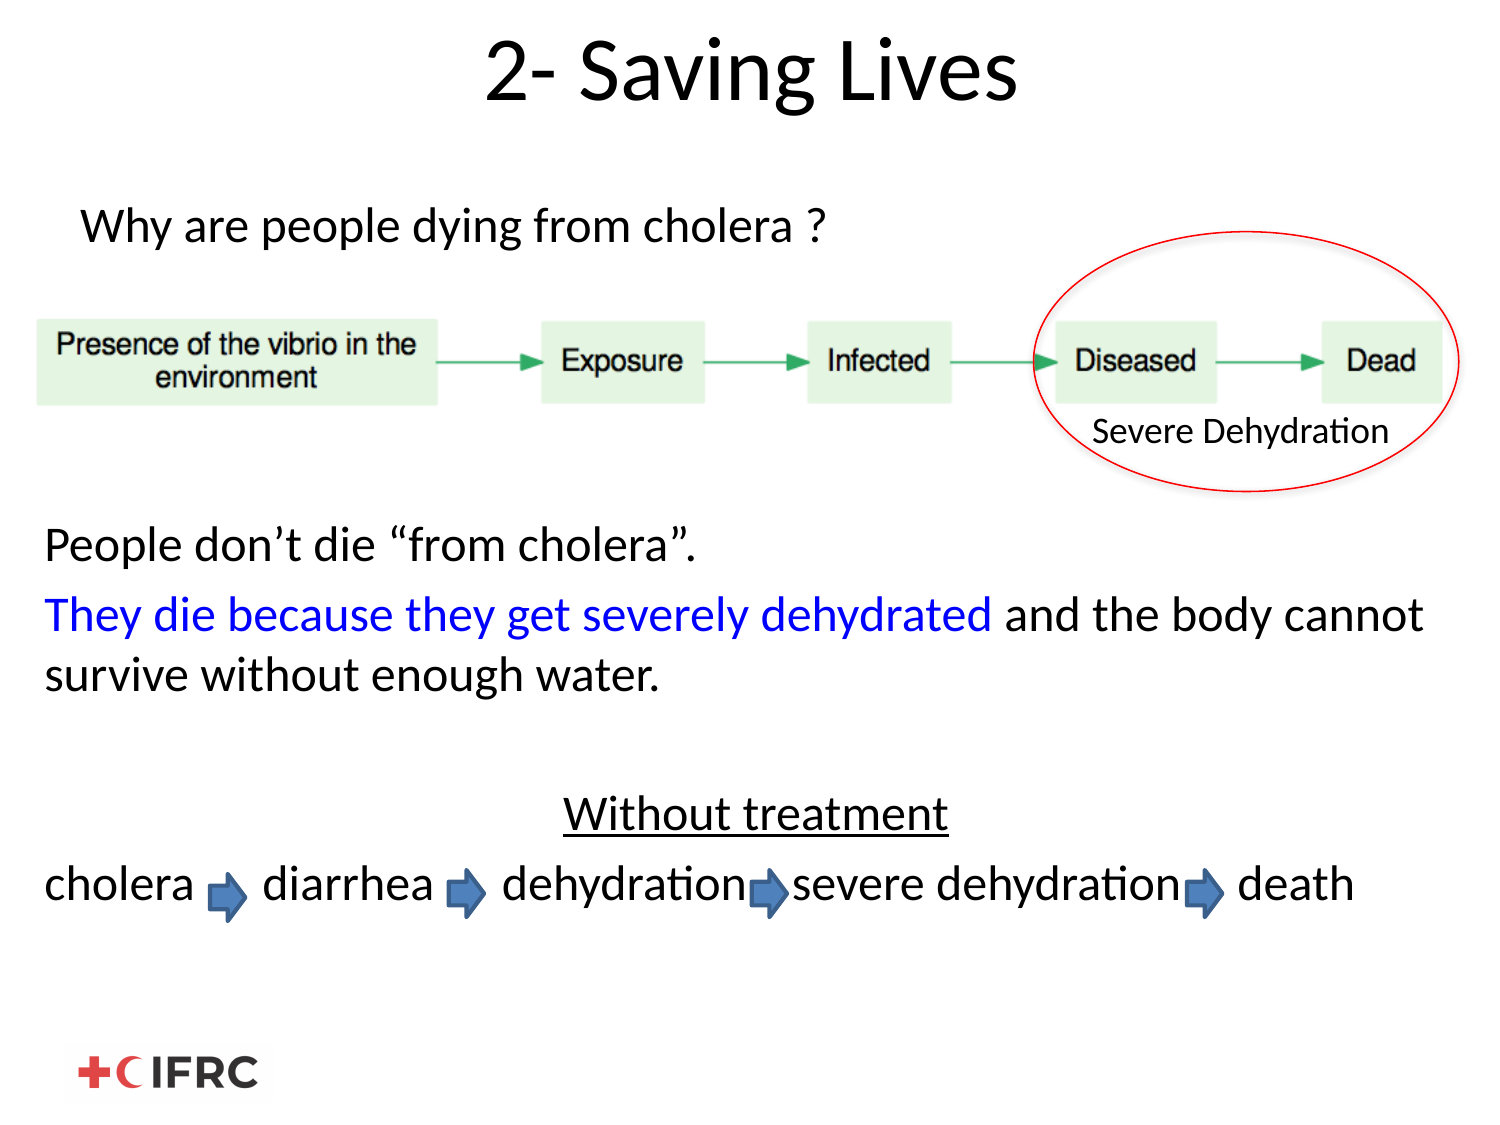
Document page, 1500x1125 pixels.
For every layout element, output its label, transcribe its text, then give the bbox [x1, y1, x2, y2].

picture [64, 1042, 273, 1103]
title 2- Saving Lives [76, 0, 1427, 128]
text_box [1083, 230, 1409, 277]
text_box Severe Dehydration [1077, 450, 1462, 459]
text_box People don’t die “from cholera”. They die because they get severely dehydrated and the body cannot survive without enough water. Without treatment cholera diarrhea dehydration severe dehydration death [29, 503, 1483, 988]
picture [0, 278, 1500, 442]
text_box [446, 868, 486, 920]
text_box [749, 868, 789, 920]
text_box [1184, 868, 1225, 920]
text_box [207, 871, 248, 924]
text_box [1103, 459, 1389, 493]
list Why are people dying from cholera ? [64, 184, 1415, 277]
